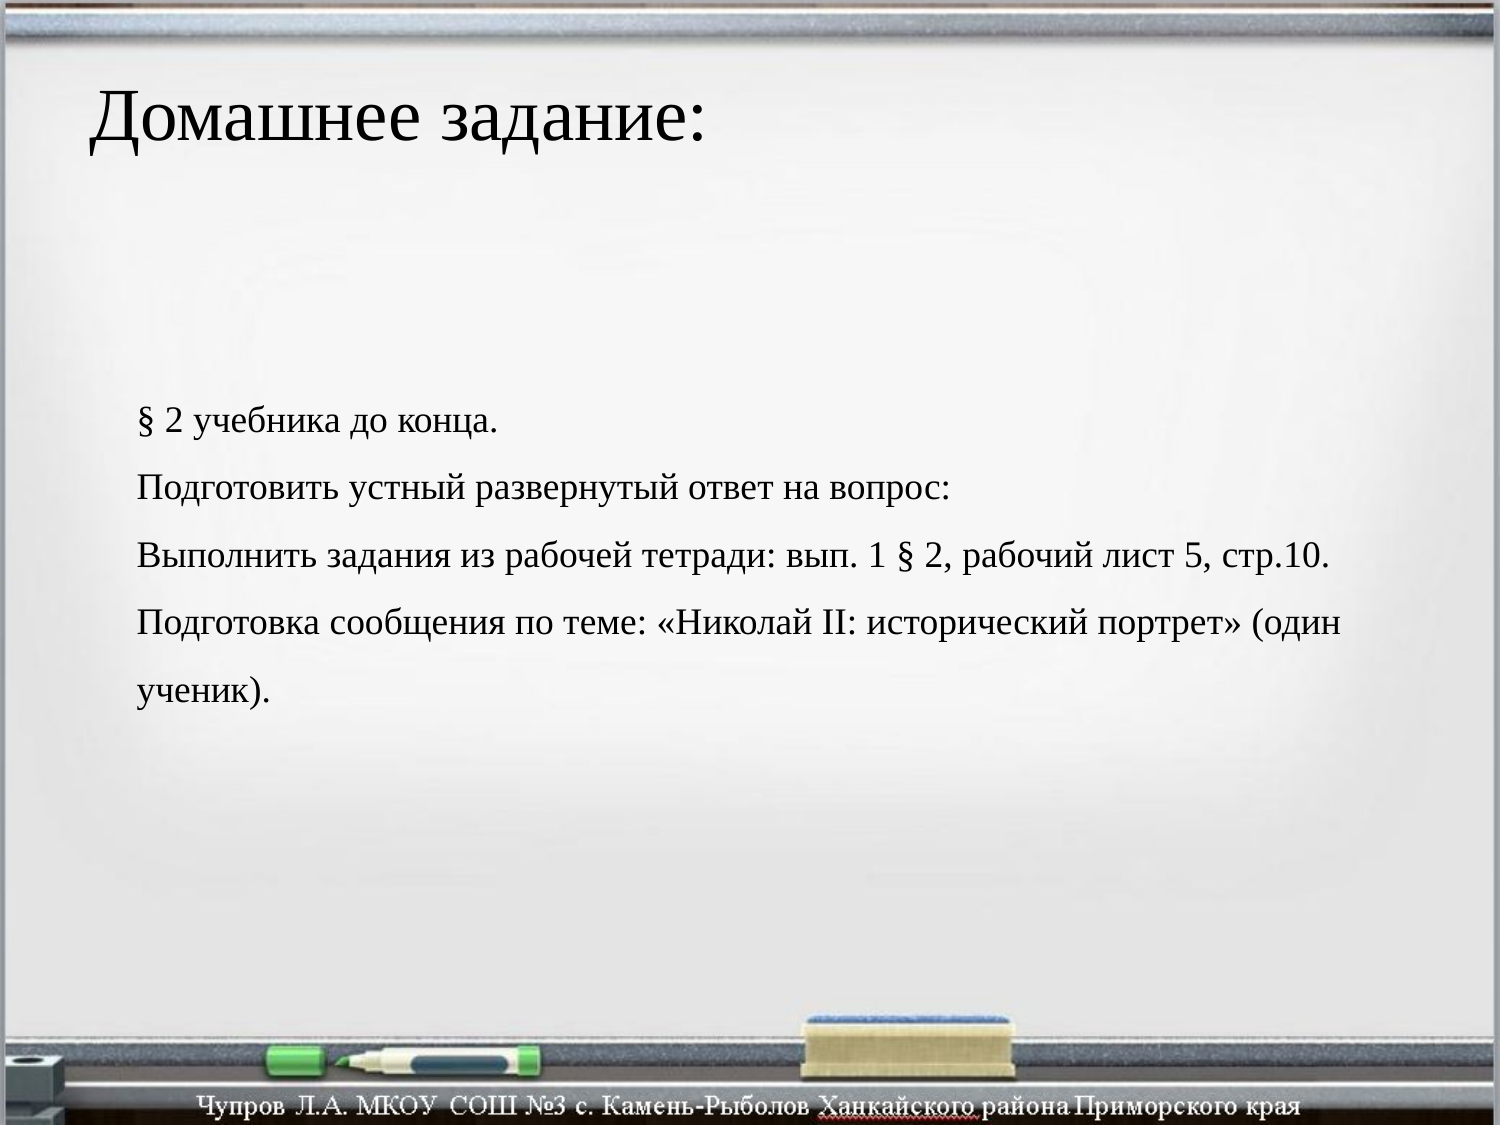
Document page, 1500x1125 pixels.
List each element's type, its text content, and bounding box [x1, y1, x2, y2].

text_box § 2 учебника до конца. Подготовить устный развернутый ответ на вопрос: Выполнить задания из рабочей тетради: вып. 1 § 2, рабочий лист 5, стр.10. Подготовка сообщения по теме: «Николай II: исторический портрет» (один ученик). [46, 364, 1360, 717]
text_box Домашнее задание: [0, 58, 797, 164]
picture [0, 0, 1500, 1125]
